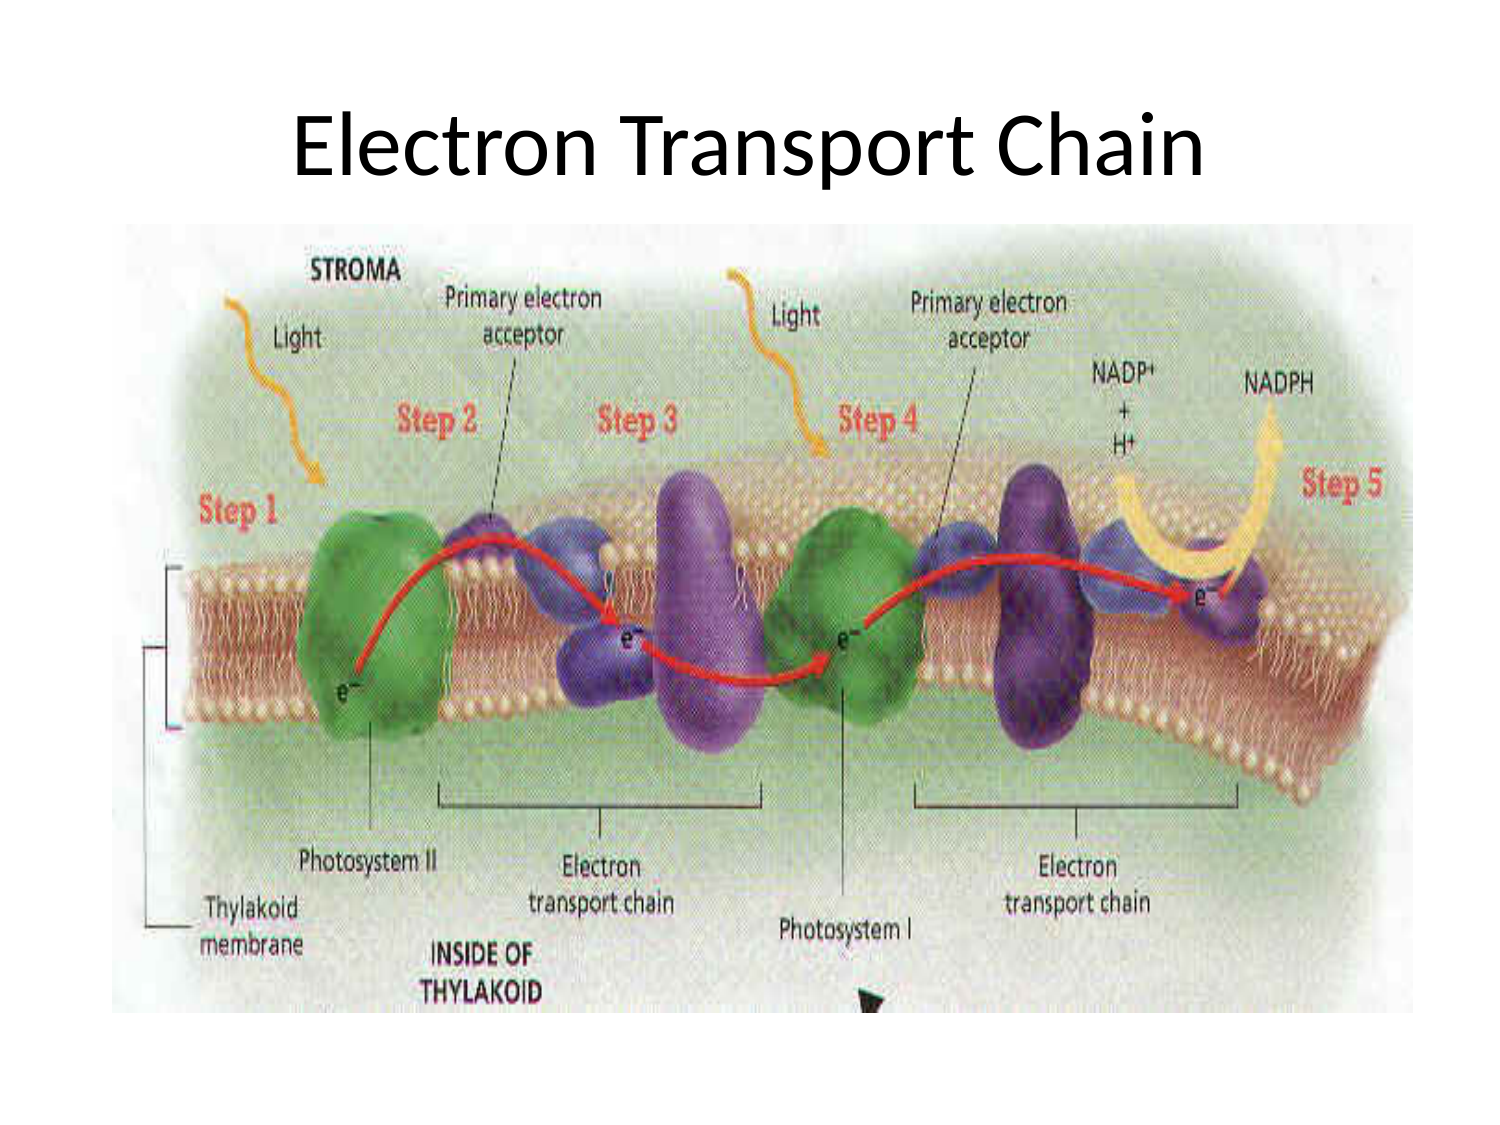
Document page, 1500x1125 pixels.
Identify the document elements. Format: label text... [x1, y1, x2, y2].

picture [112, 224, 1413, 1013]
title Electron Transport Chain [75, 45, 1425, 233]
